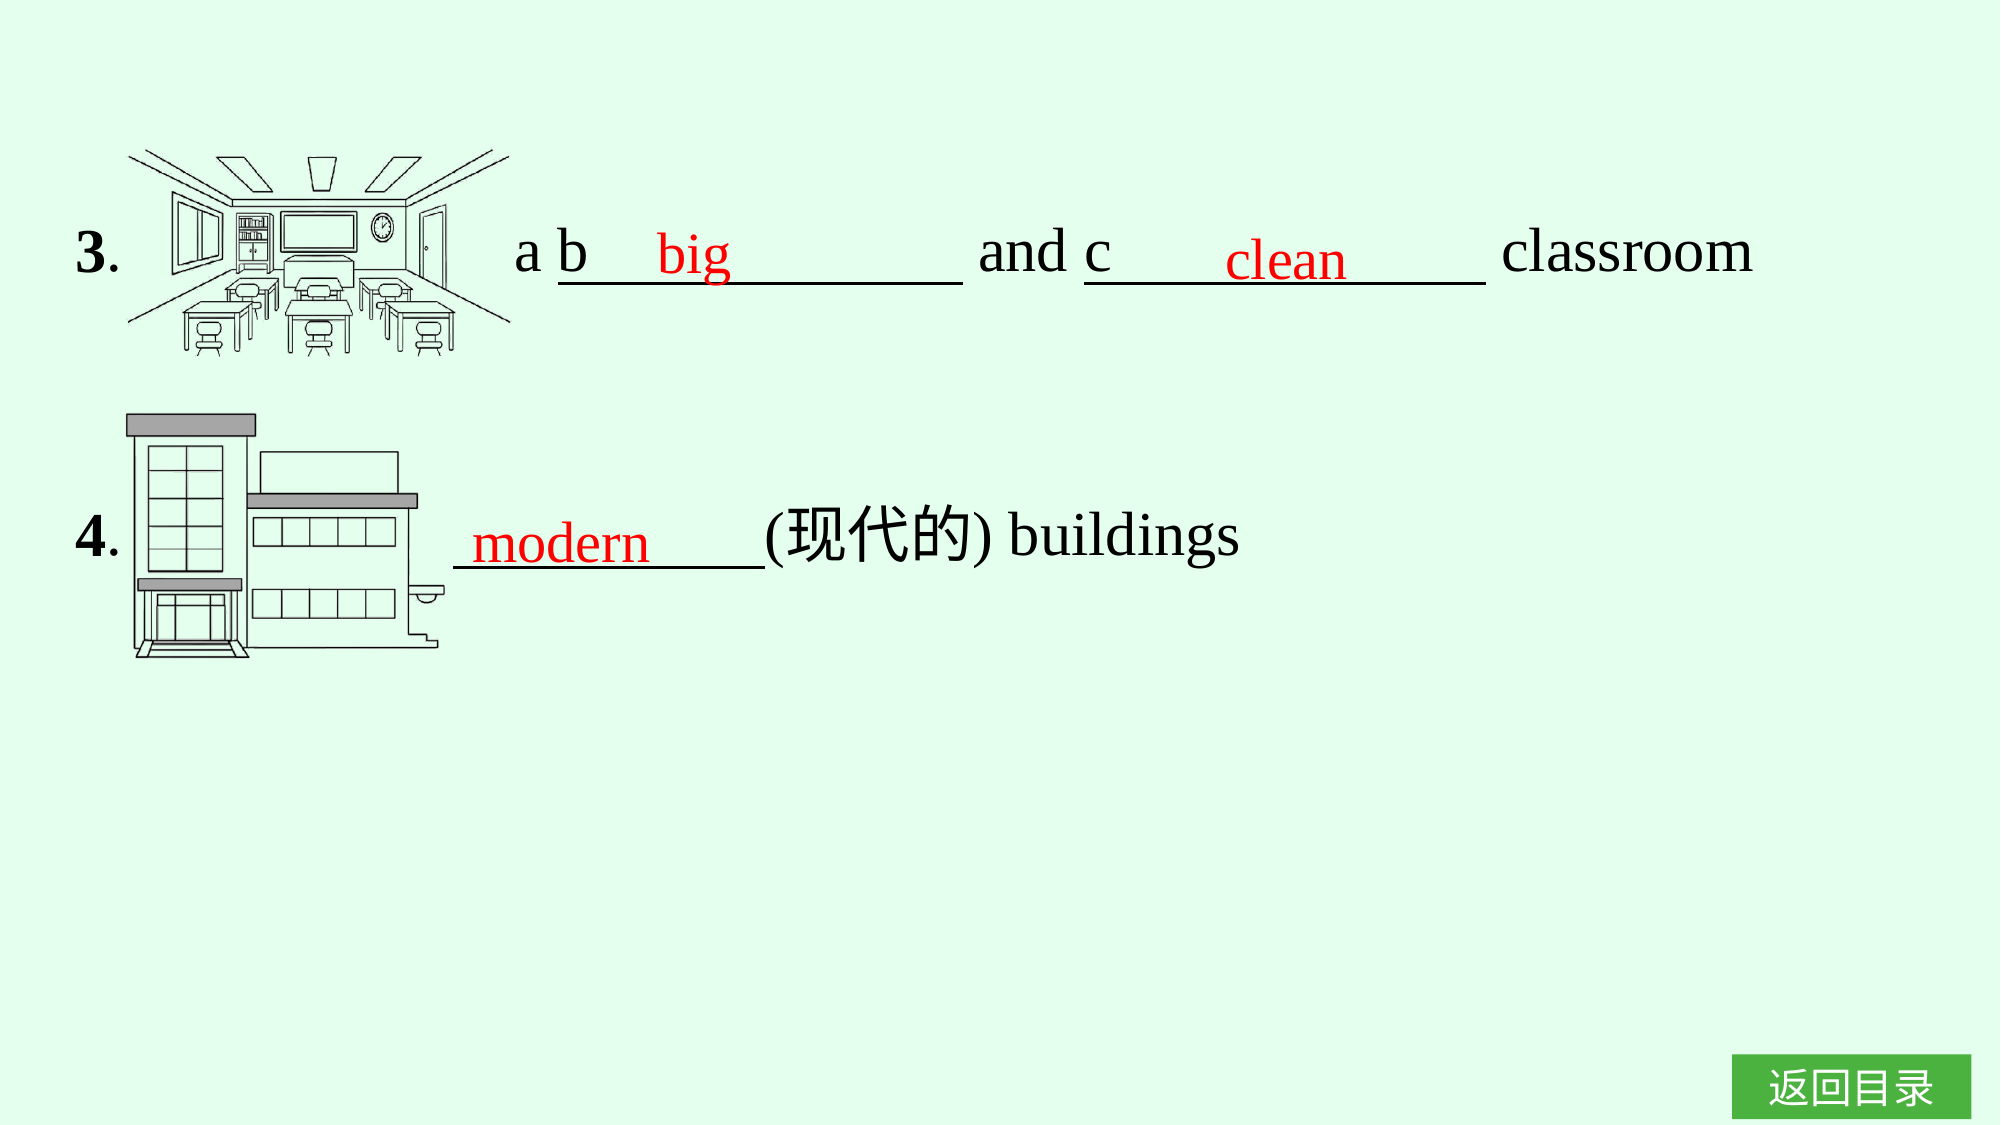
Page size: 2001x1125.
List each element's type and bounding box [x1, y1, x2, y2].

text_box [75, 129, 1925, 1024]
